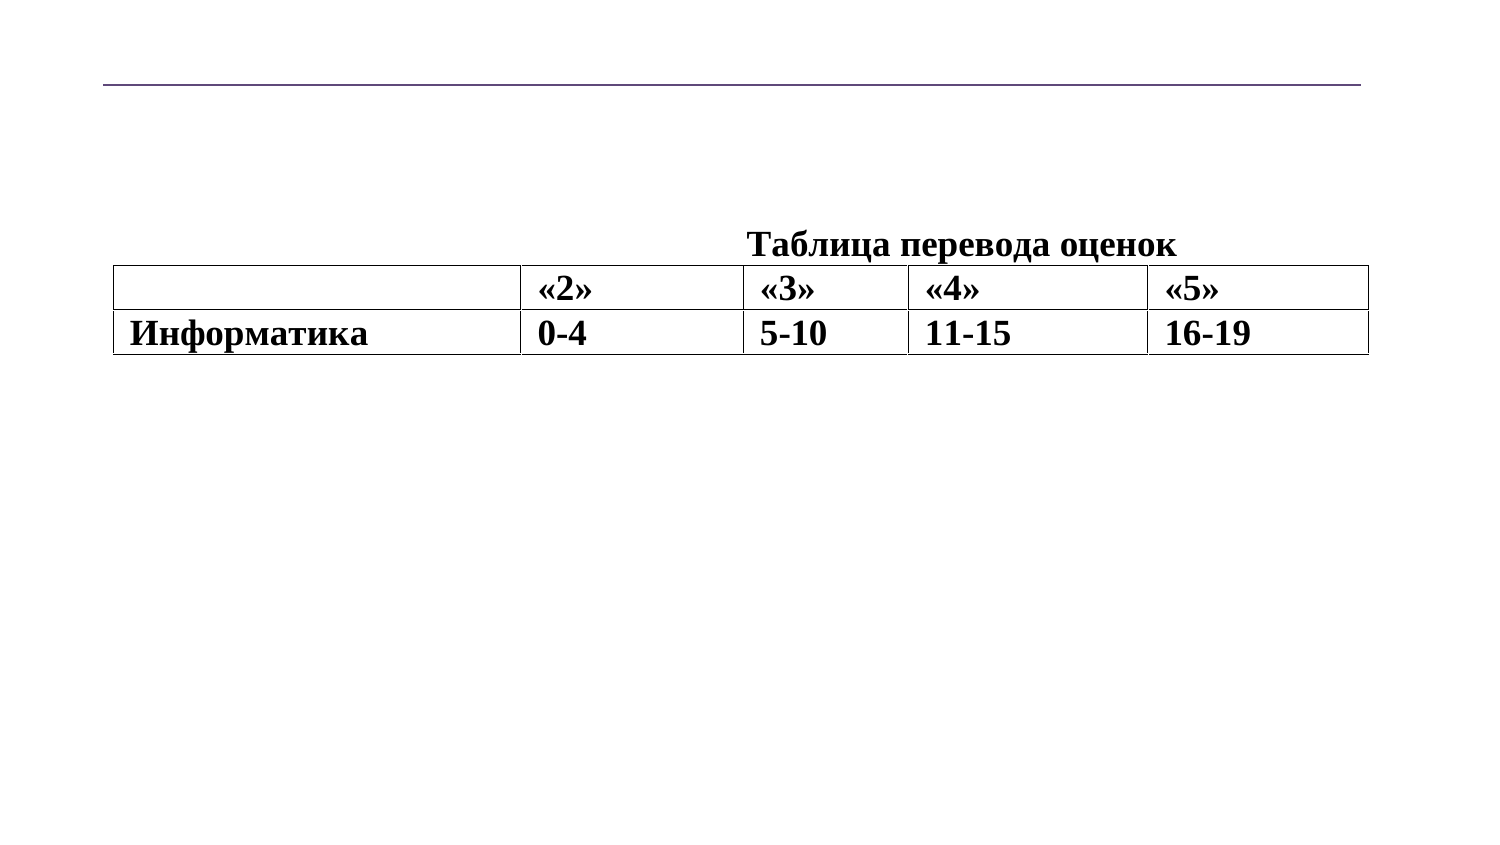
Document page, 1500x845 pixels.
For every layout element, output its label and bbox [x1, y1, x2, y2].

picture [112, 222, 1500, 398]
